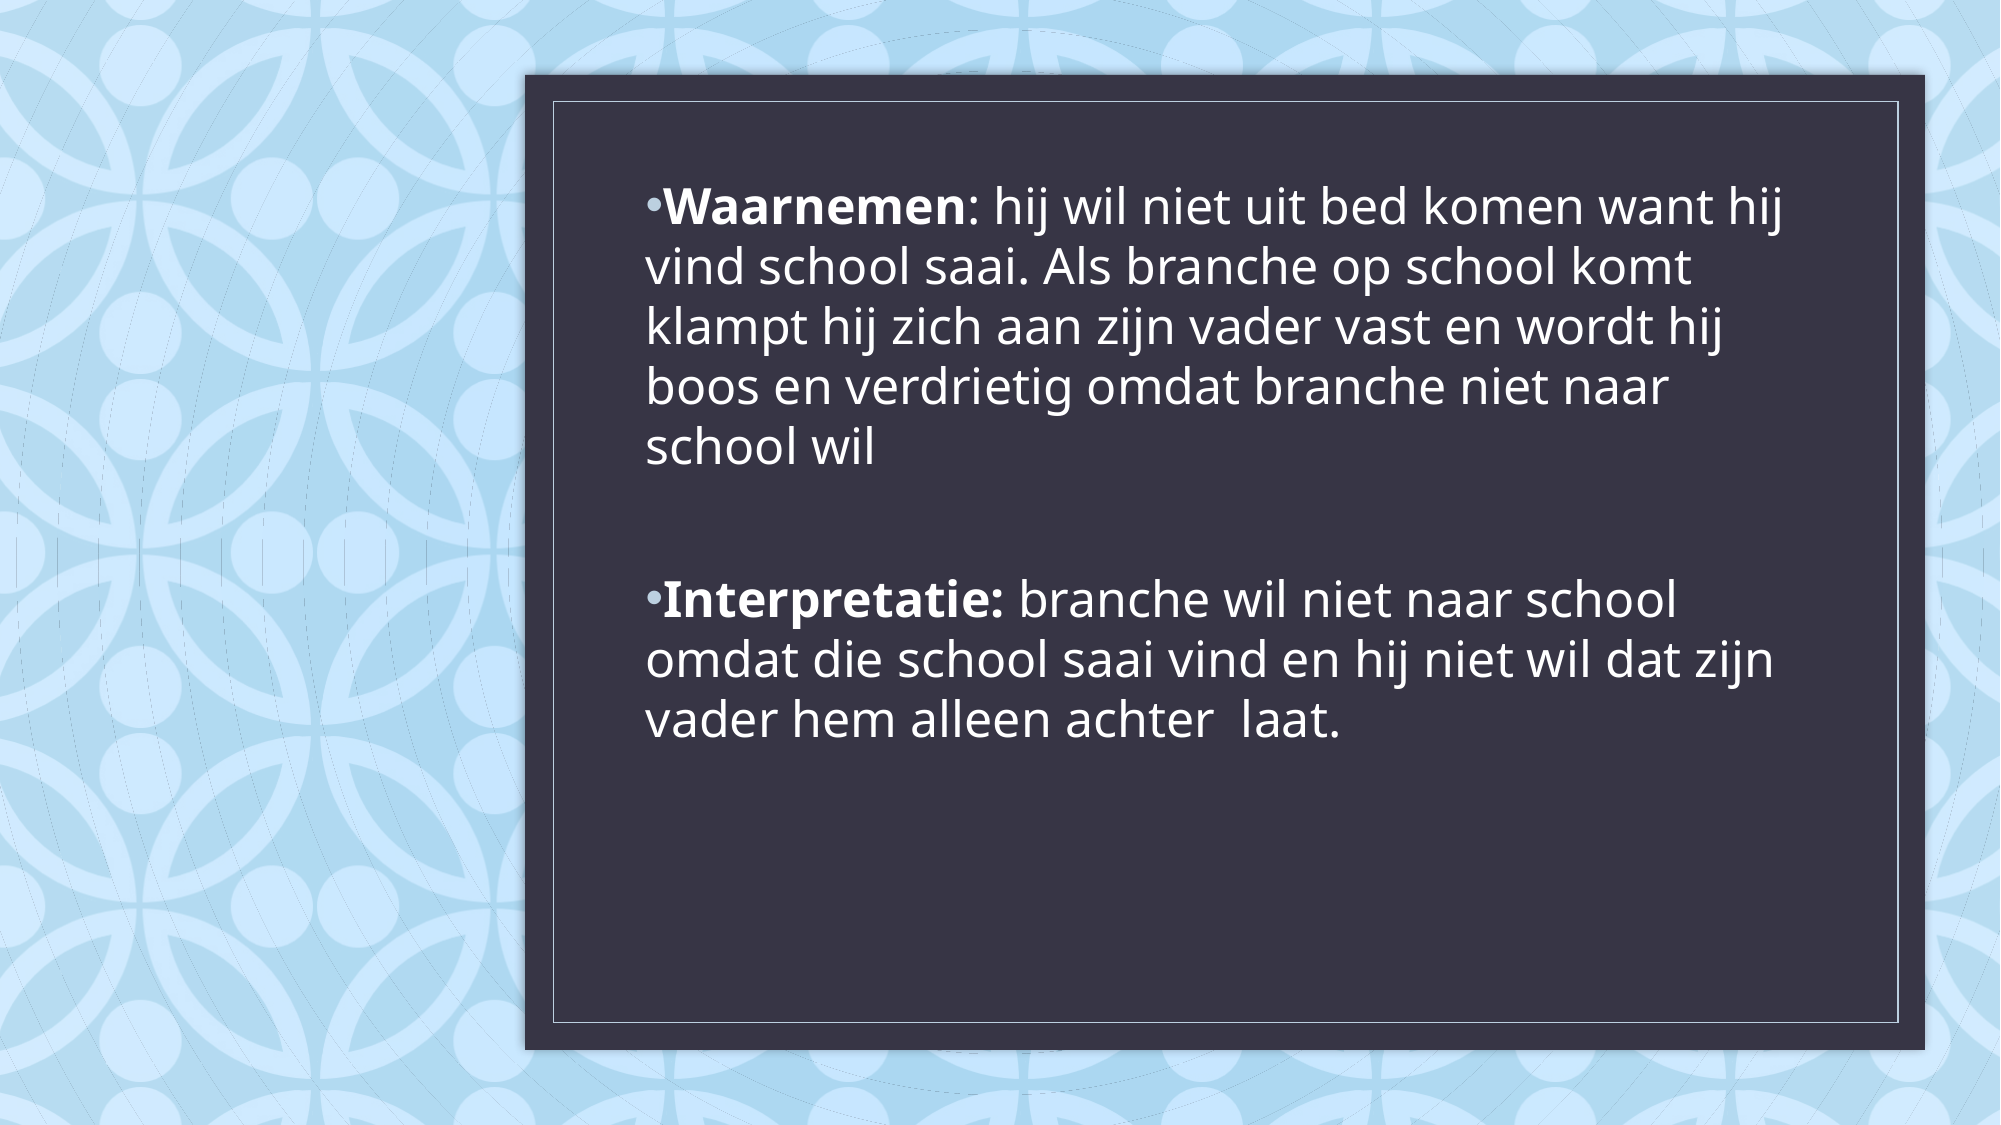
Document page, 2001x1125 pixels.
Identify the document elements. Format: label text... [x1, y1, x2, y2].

text_box Waarnemen: hij wil niet uit bed komen want hij vind school saai. Als branche op school komt klampt hij zich aan zijn vader vast en wordt hij boos en verdrietig omdat branche niet naar school wil Interpretatie: branche wil niet naar school omdat die school saai vind en hij niet wil dat zijn vader hem alleen achter laat. [630, 166, 1820, 945]
text_box [553, 101, 1899, 1023]
text_box [525, 74, 1925, 1050]
text_box [0, 0, 2000, 1125]
